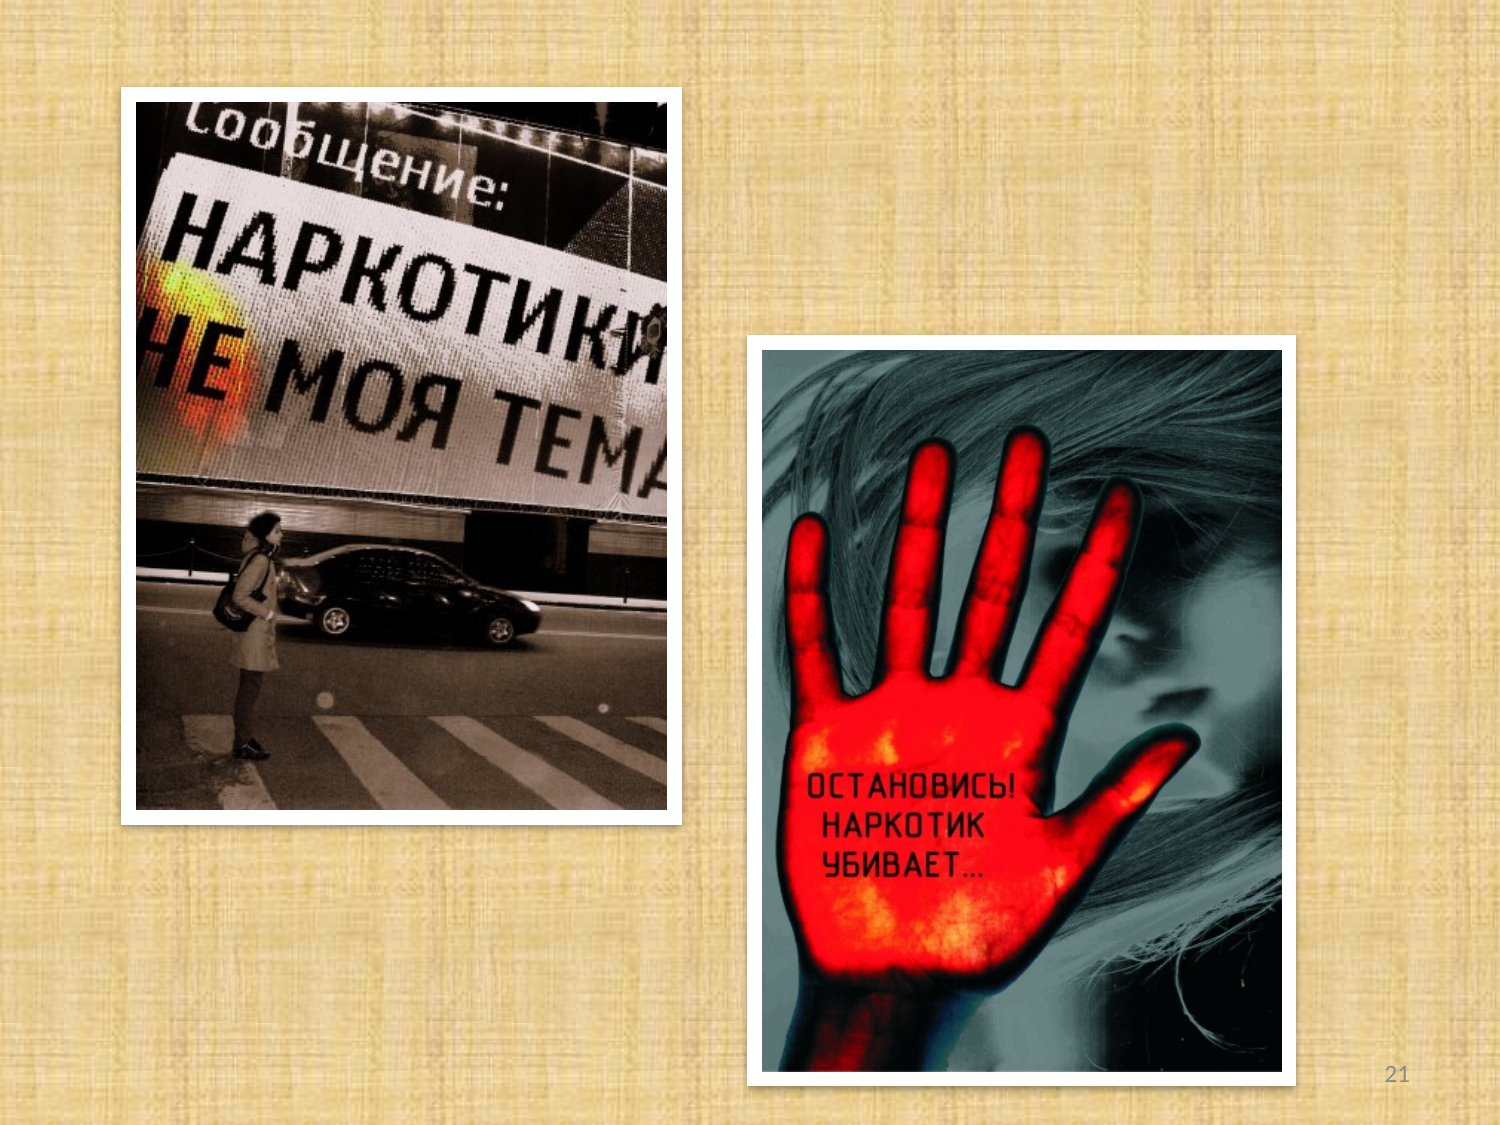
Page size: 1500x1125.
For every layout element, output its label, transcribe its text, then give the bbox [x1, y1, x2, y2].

slide_number 21 [1074, 1042, 1425, 1103]
picture [0, 0, 1500, 1125]
